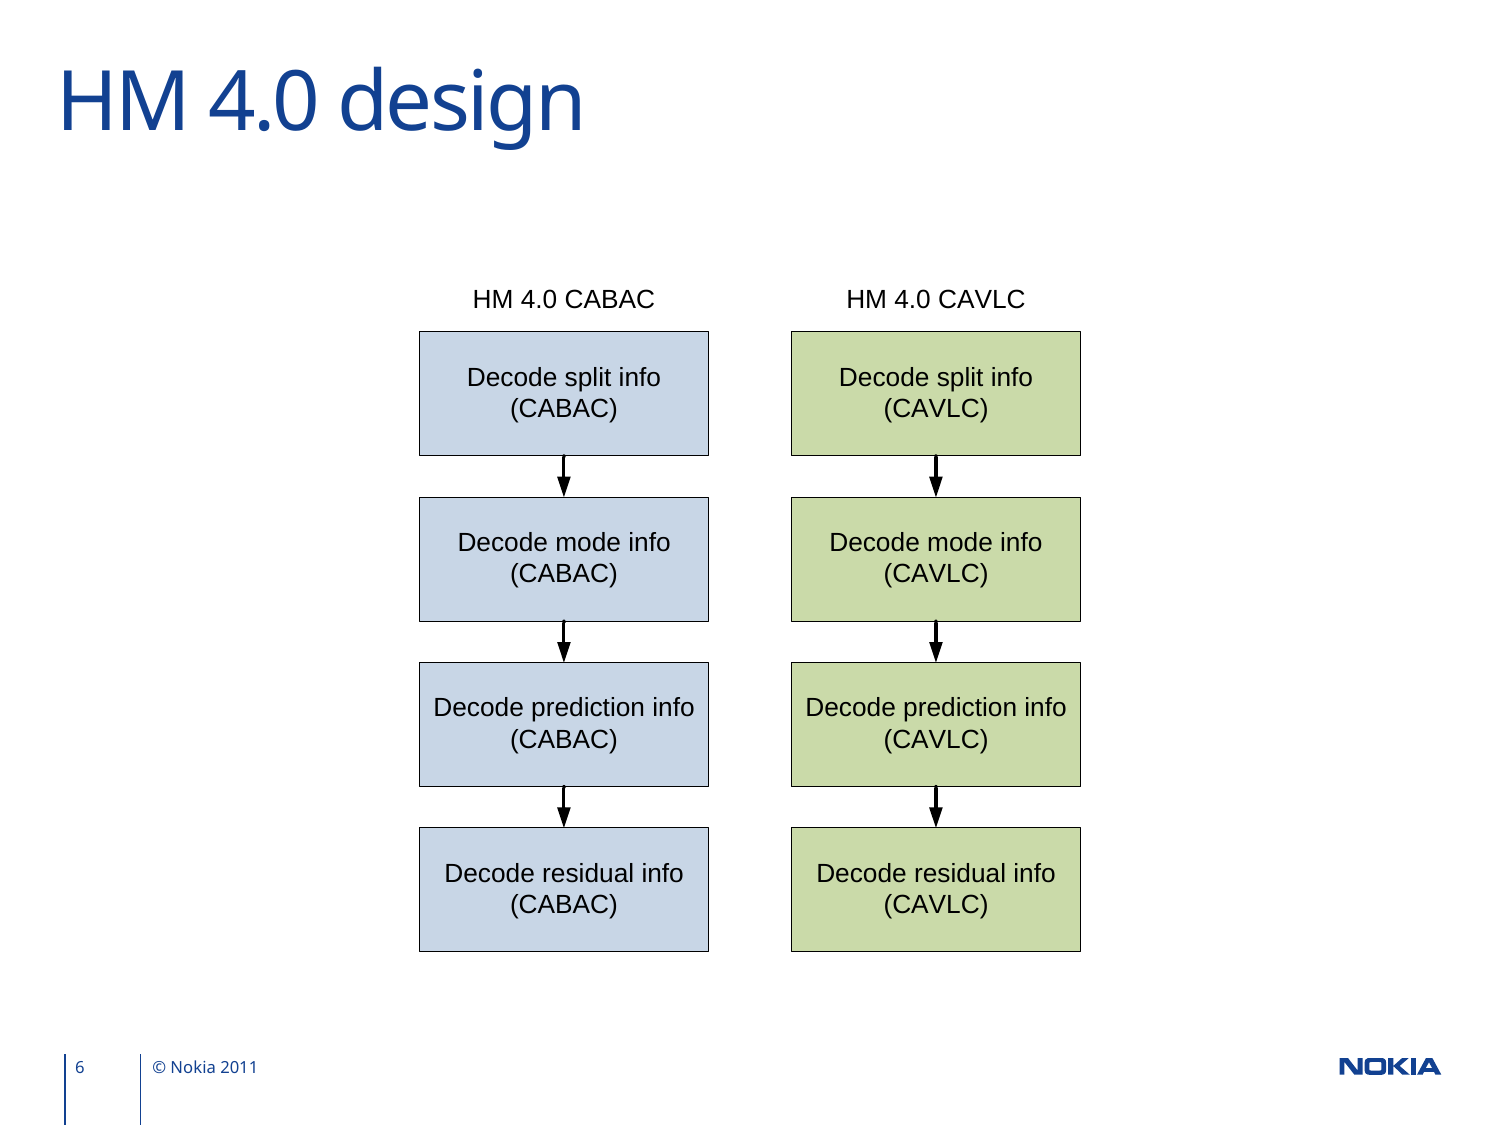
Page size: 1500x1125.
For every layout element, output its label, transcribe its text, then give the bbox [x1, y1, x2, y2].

slide_number 6 [75, 1057, 124, 1079]
footer © Nokia 2011 [152, 1057, 1231, 1079]
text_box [416, 266, 1084, 955]
title HM 4.0 design [56, 47, 1433, 149]
